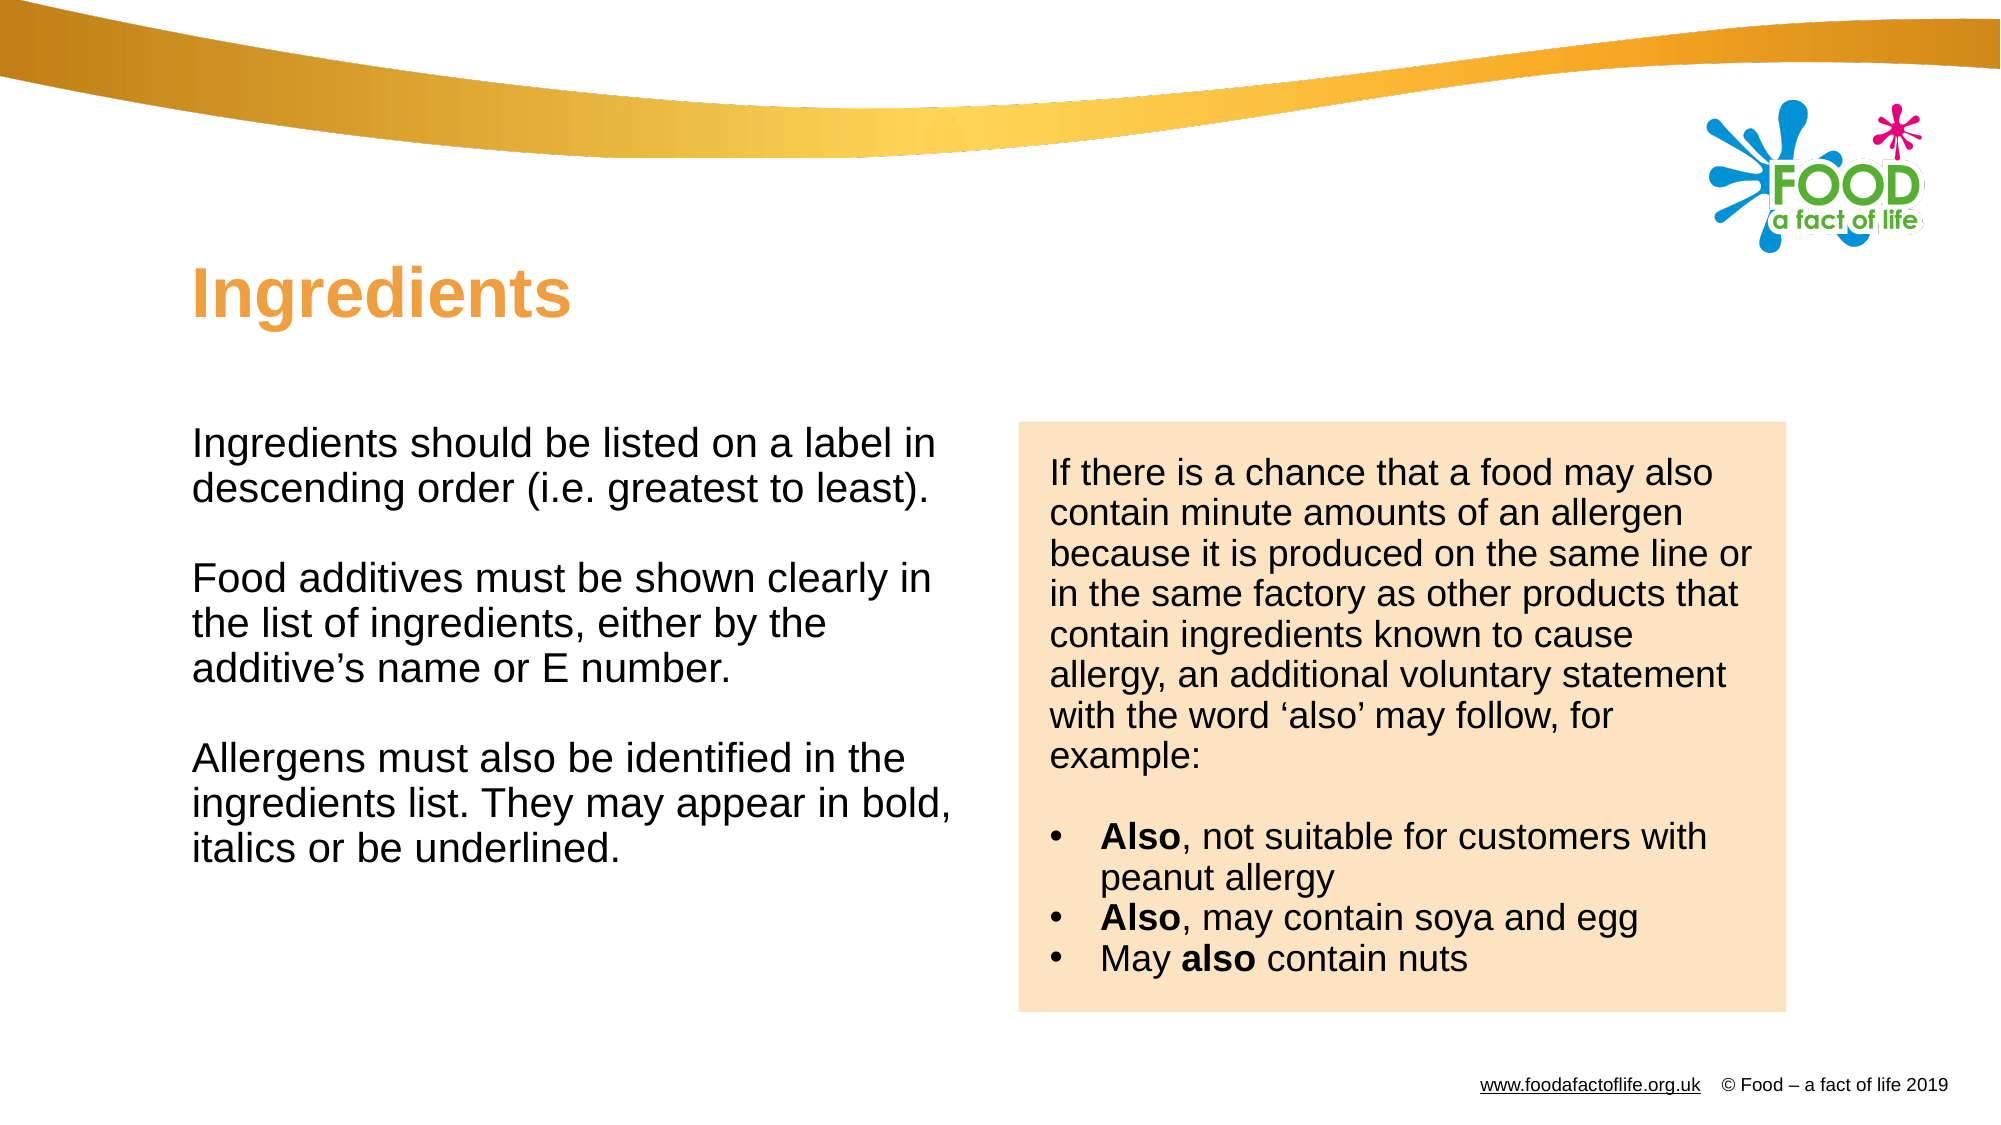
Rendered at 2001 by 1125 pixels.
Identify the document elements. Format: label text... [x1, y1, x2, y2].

list If there is a chance that a food may also contain minute amounts of an allergen because it is produced on the same line or in the same factory as other products that contain ingredients known to cause allergy, an additional voluntary statement with the word ‘also’ may follow, for example: Also, not suitable for customers with peanut allergy Also, may contain soya and egg May also contain nuts [1049, 452, 1759, 985]
title Ingredients [191, 256, 1787, 375]
picture [0, 0, 2000, 1125]
list Ingredients should be listed on a label in descending order (i.e. greatest to least). Food additives must be shown clearly in the list of ingredients, either by the additive’s name or E number. Allergens must also be identified in the ingredients list. They may appear in bold, italics or be underlined. [191, 421, 960, 1013]
